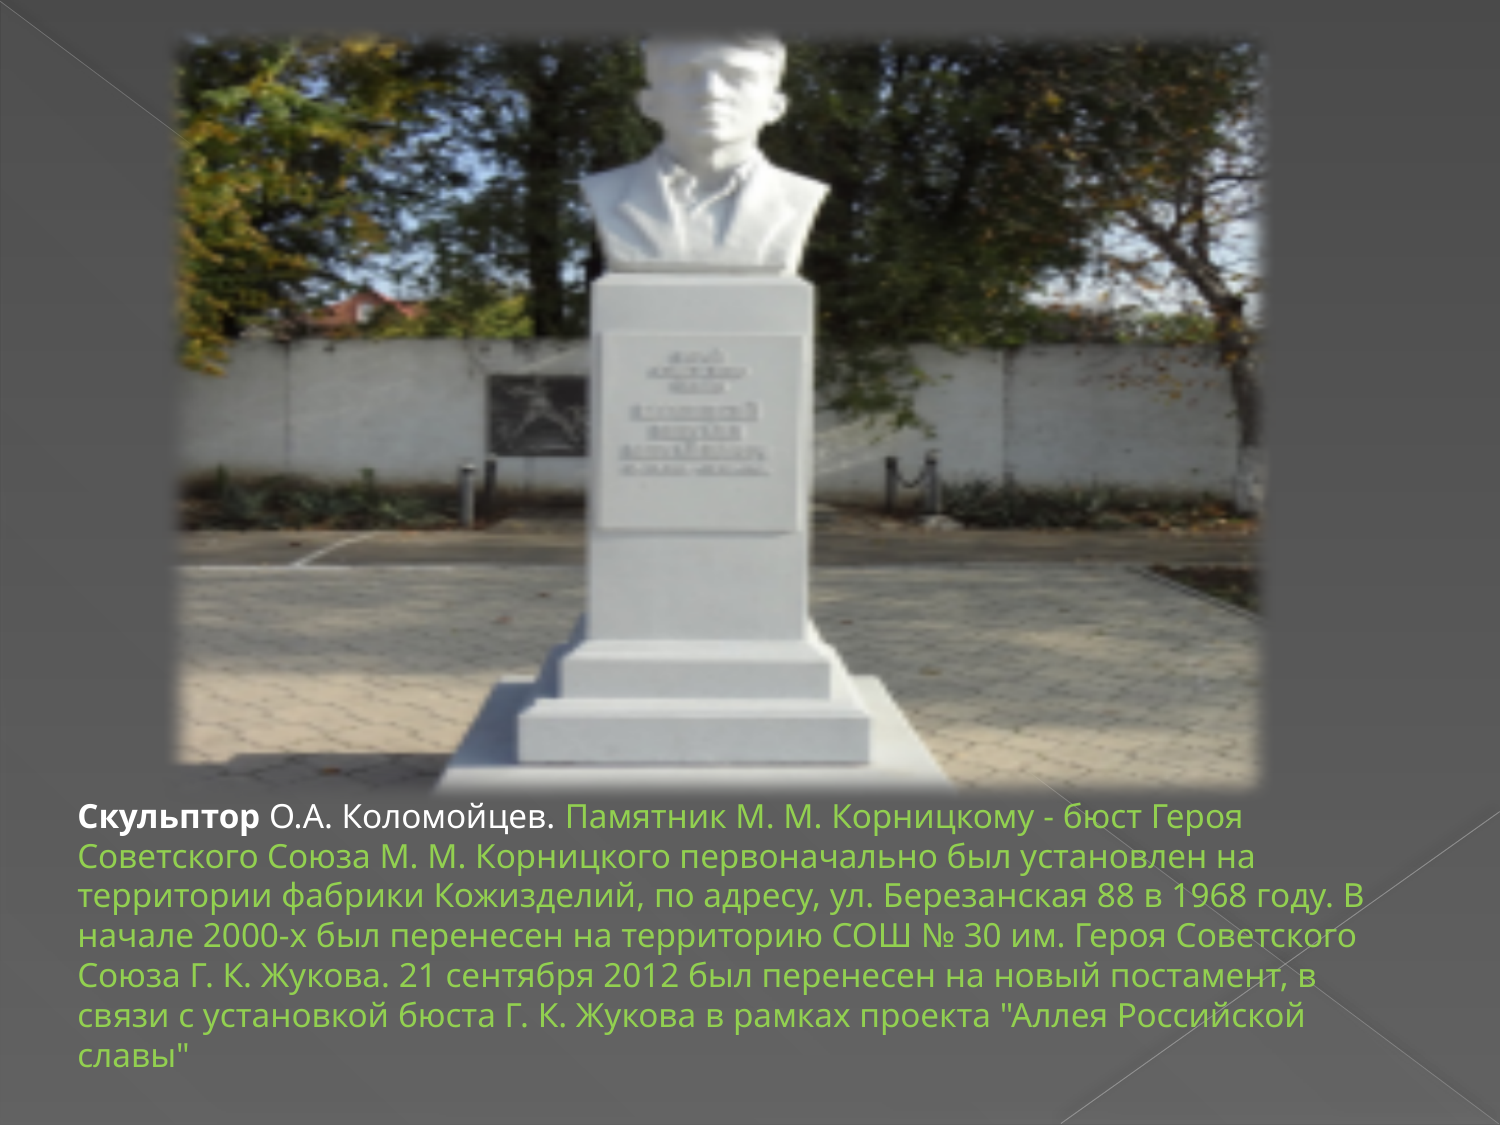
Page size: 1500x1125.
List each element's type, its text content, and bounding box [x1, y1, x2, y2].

text_box Скульптор О.А. Коломойцев. Памятник М. М. Корницкому - бюст Героя Советского Союза М. М. Корницкого первоначально был установлен на территории фабрики Кожизделий, по адресу, ул. Березанская 88 в 1968 году. В начале 2000-х был перенесен на территорию СОШ № 30 им. Героя Советского Союза Г. К. Жукова. 21 сентября 2012 был перенесен на новый постамент, в связи с установкой бюста Г. К. Жукова в рамках проекта "Аллея Российской славы" [62, 787, 1388, 1125]
picture [162, 24, 1276, 804]
